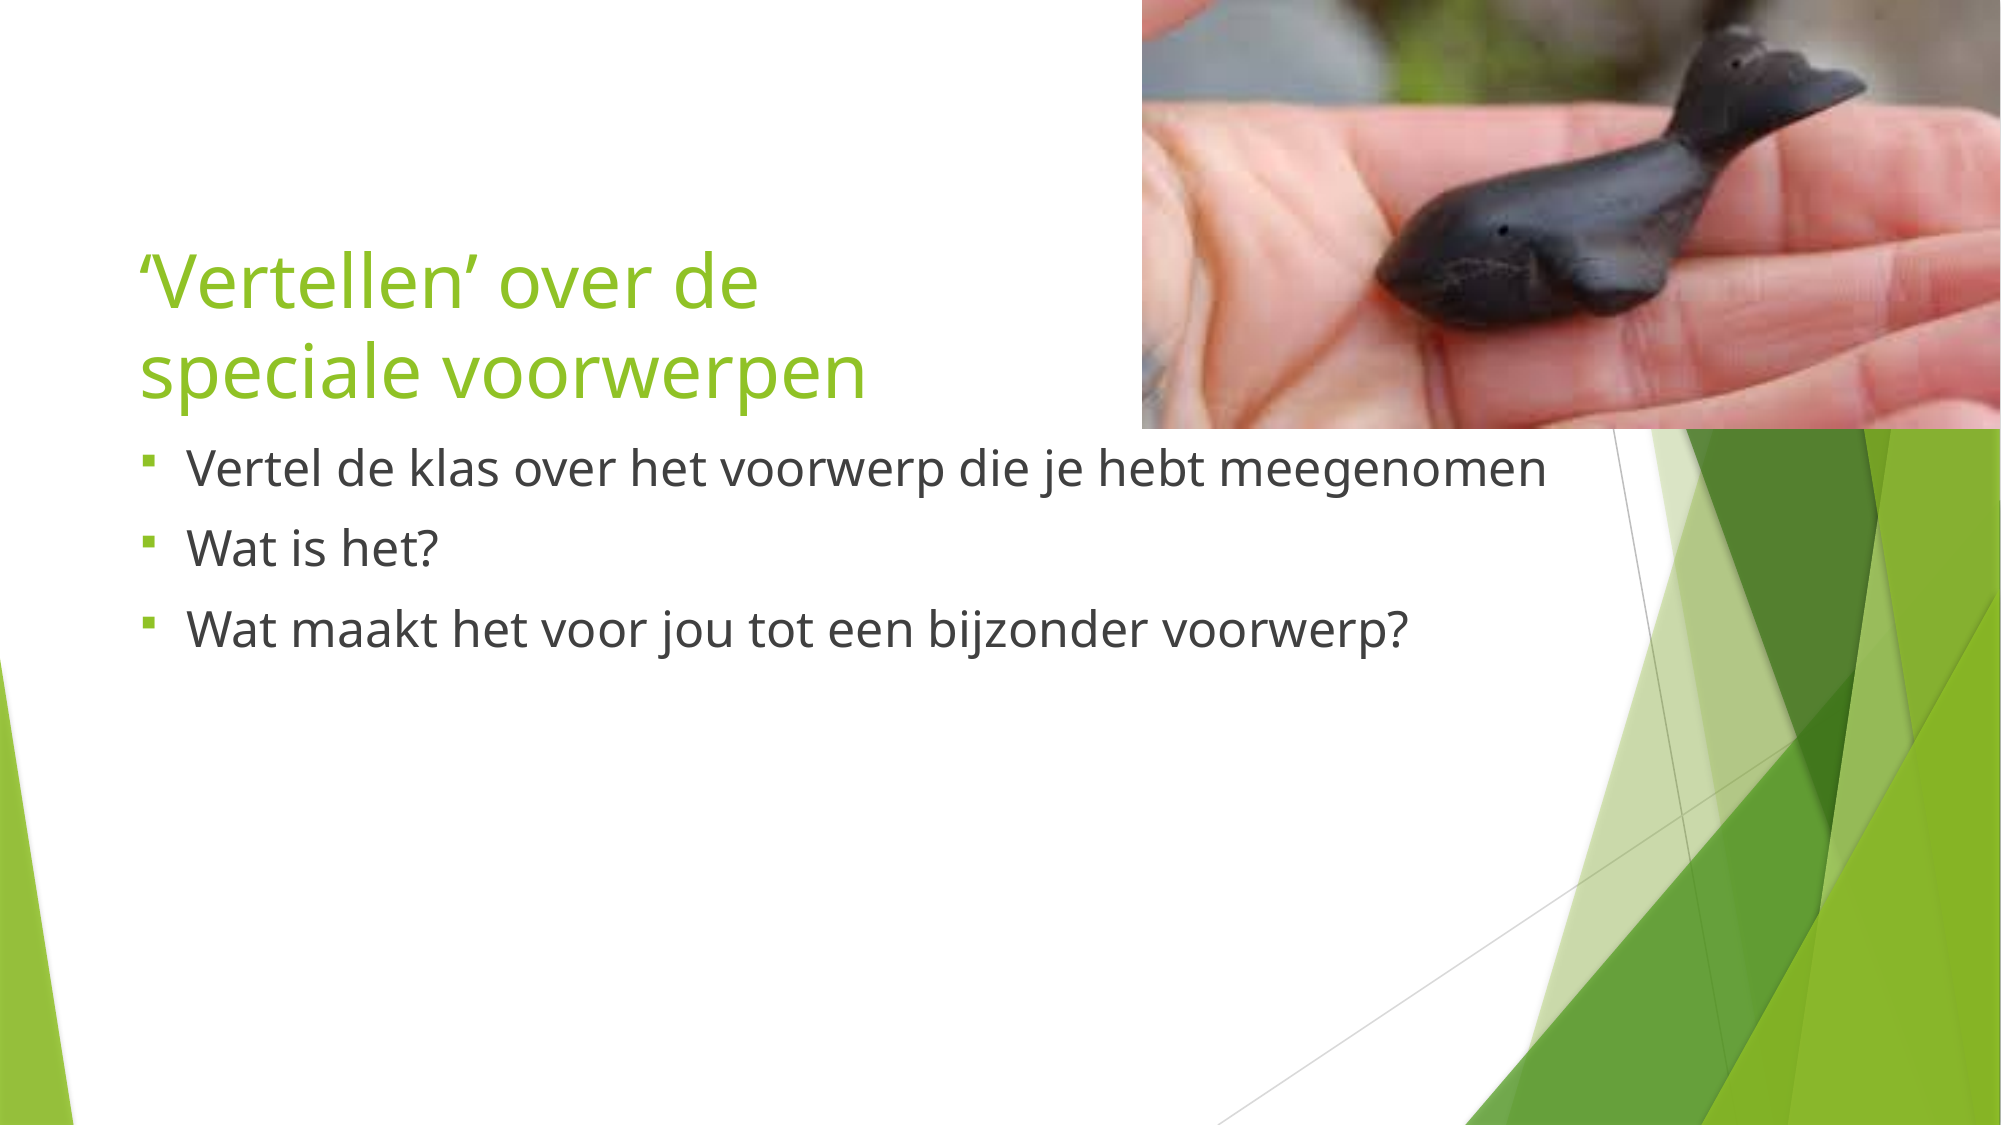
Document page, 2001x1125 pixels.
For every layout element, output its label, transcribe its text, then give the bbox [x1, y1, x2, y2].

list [1142, 0, 2000, 430]
title ‘Vertellen’ over de speciale voorwerpen [124, 190, 1045, 428]
list Vertel de klas over het voorwerp die je hebt meegenomen Wat is het? Wat maakt het voor jou tot een bijzonder voorwerp? [124, 428, 1572, 996]
